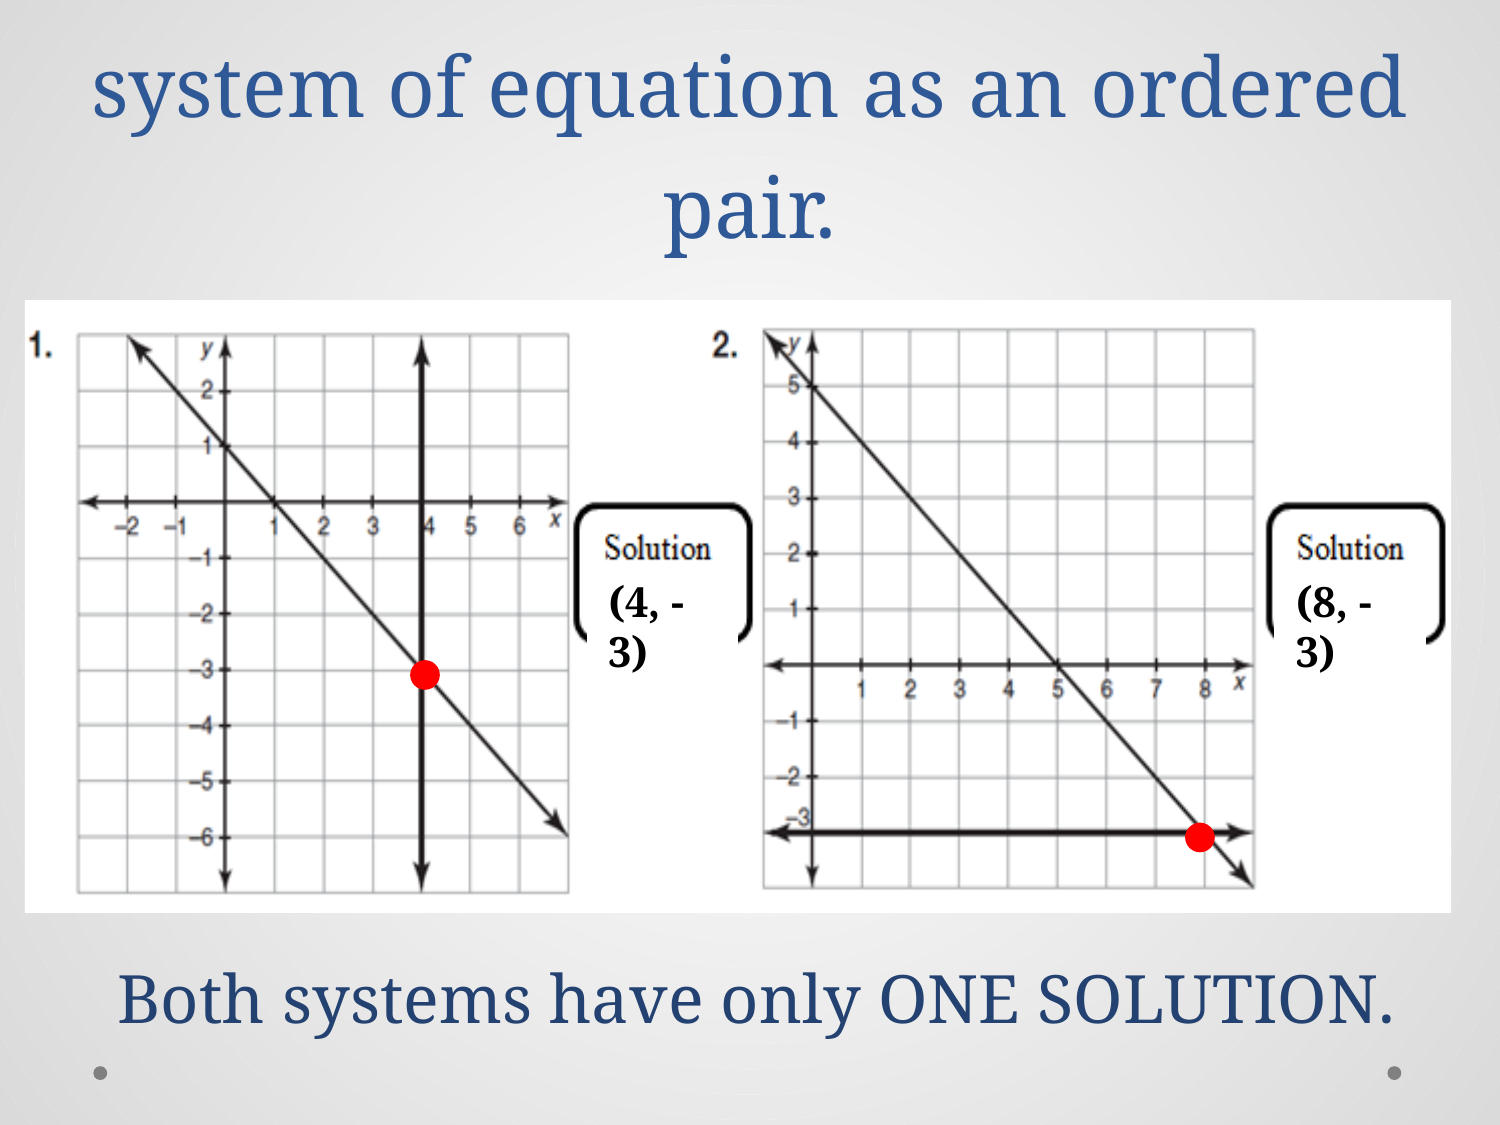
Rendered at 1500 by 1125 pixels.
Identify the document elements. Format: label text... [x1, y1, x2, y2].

picture [24, 299, 1452, 913]
title Write the solution of each system of equation as an ordered pair. [75, 0, 1425, 263]
text_box Both systems have only ONE SOLUTION. [87, 949, 1426, 1045]
